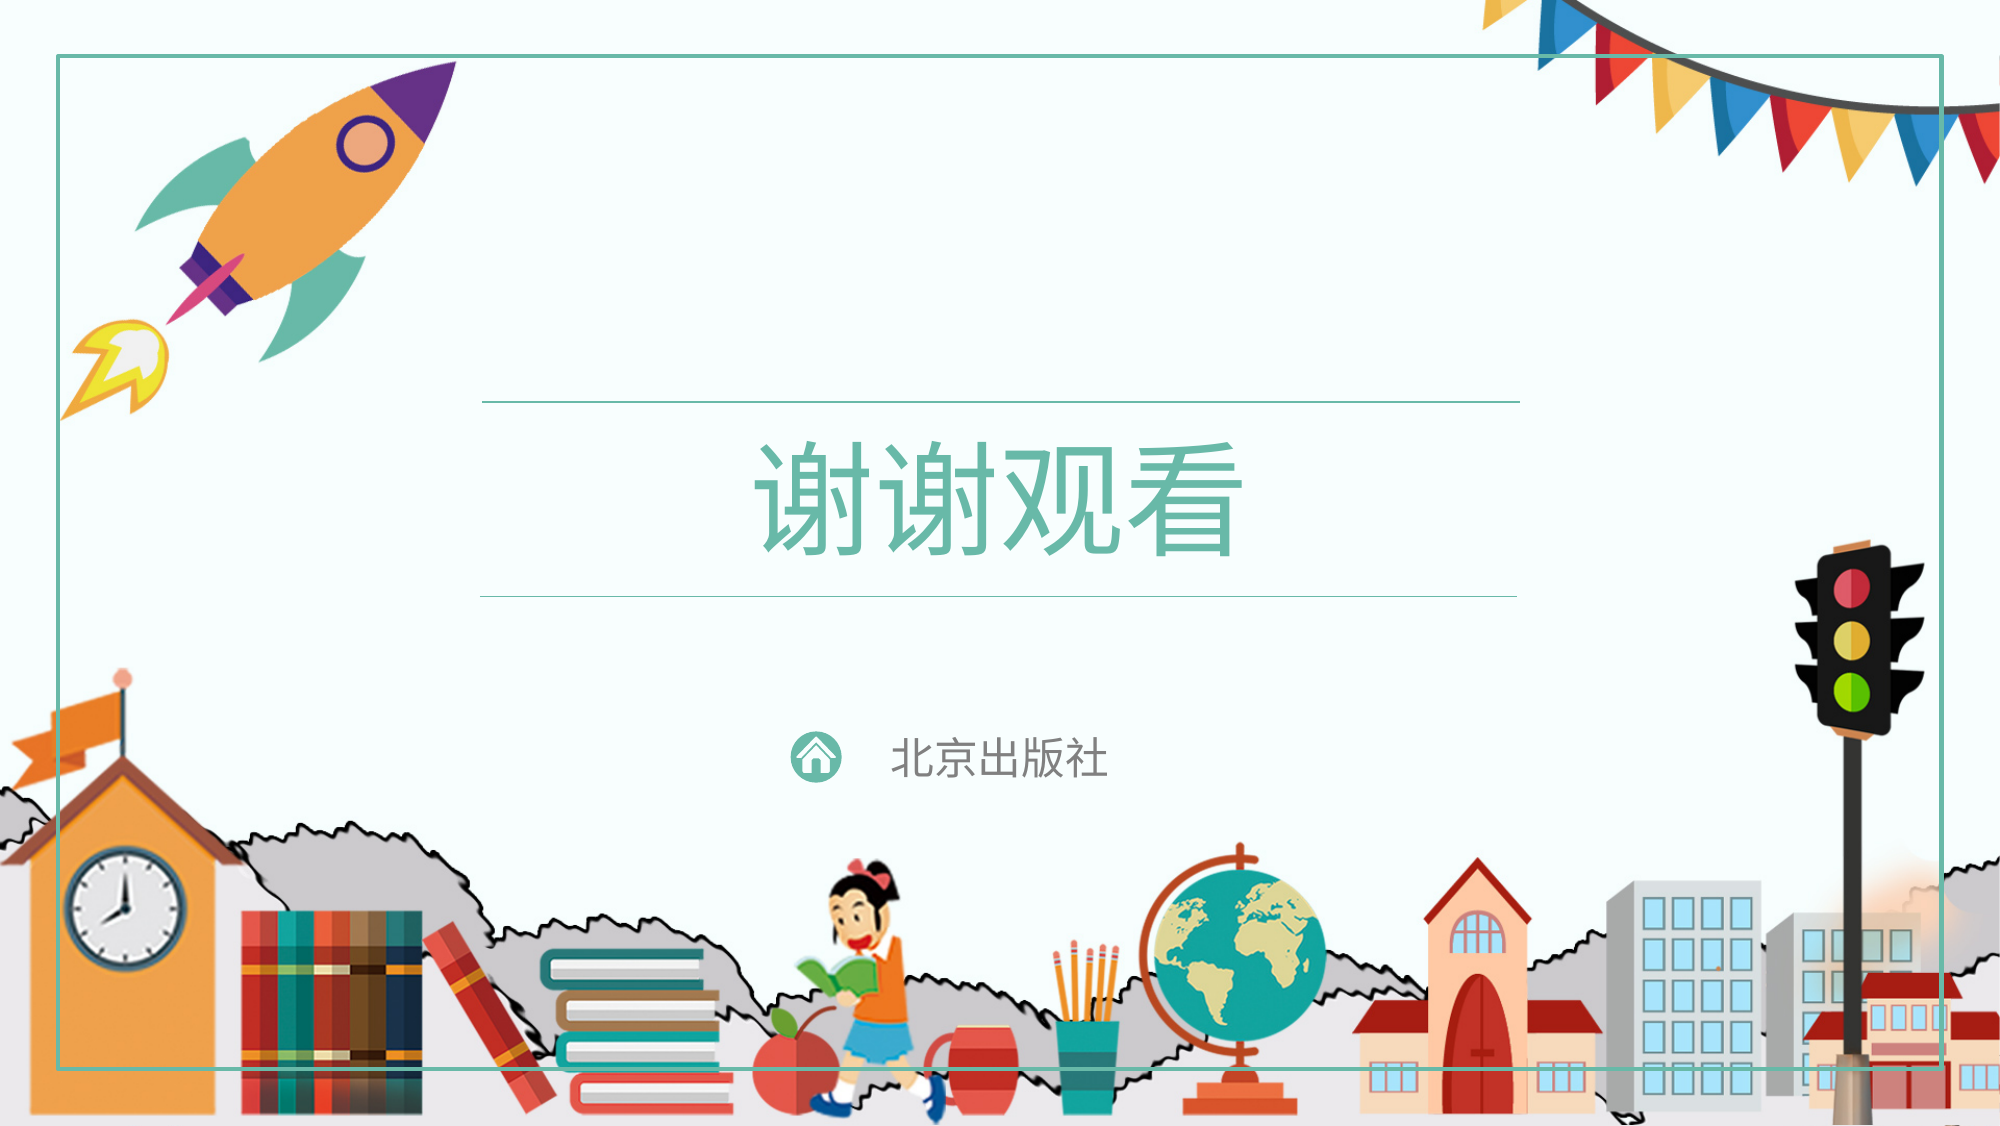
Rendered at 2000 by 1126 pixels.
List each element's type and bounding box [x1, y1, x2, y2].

text_box [479, 401, 1520, 597]
picture [0, 0, 2000, 1126]
